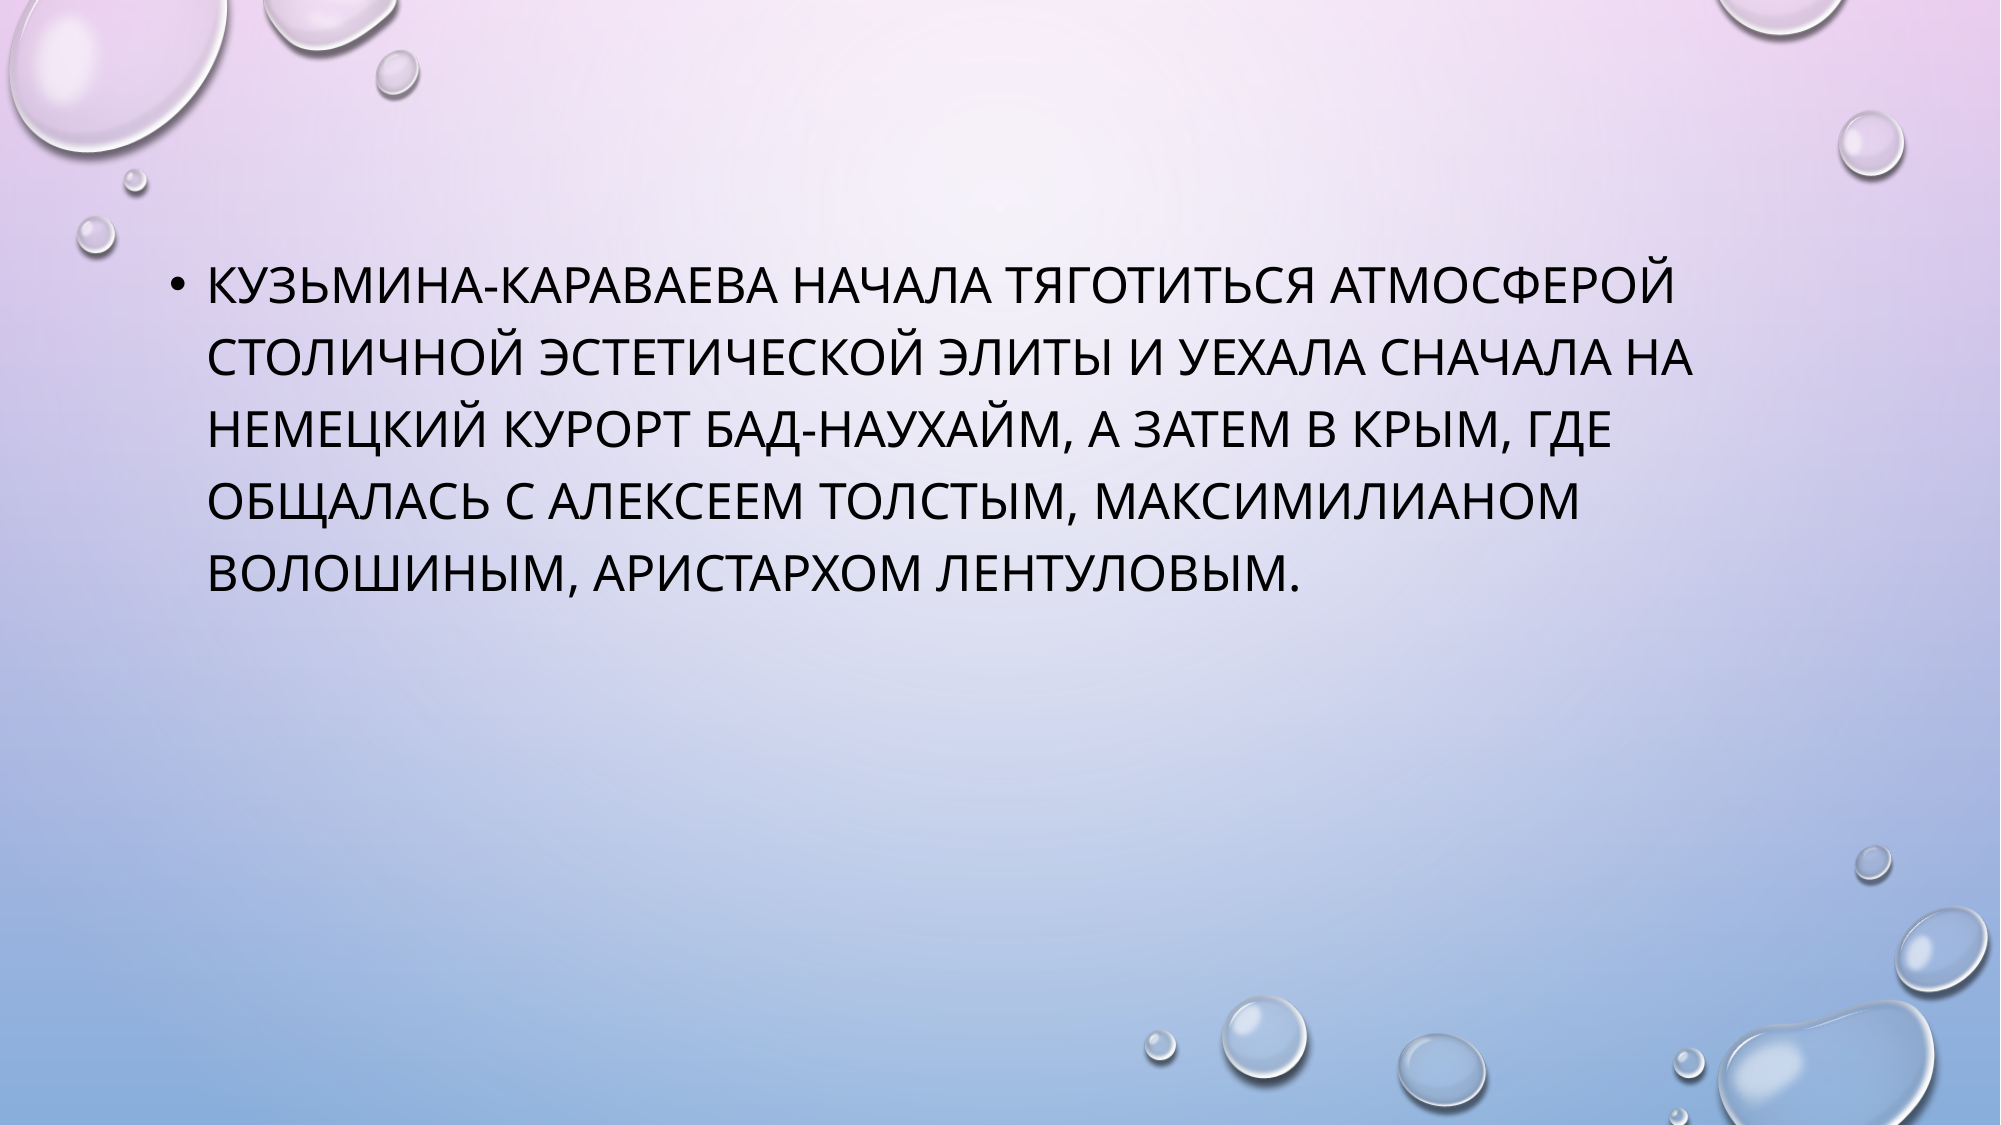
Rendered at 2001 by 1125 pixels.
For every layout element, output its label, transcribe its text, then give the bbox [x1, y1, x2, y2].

picture [0, 0, 2000, 1125]
list Кузьмина-Караваева начала тяготиться атмосферой столичной эстетической элиты и уехала сначала на немецкий курорт Бад-Наухайм, а затем в Крым, где общалась с Алексеем Толстым, Максимилианом Волошиным, Аристархом Лентуловым. [154, 234, 1855, 796]
